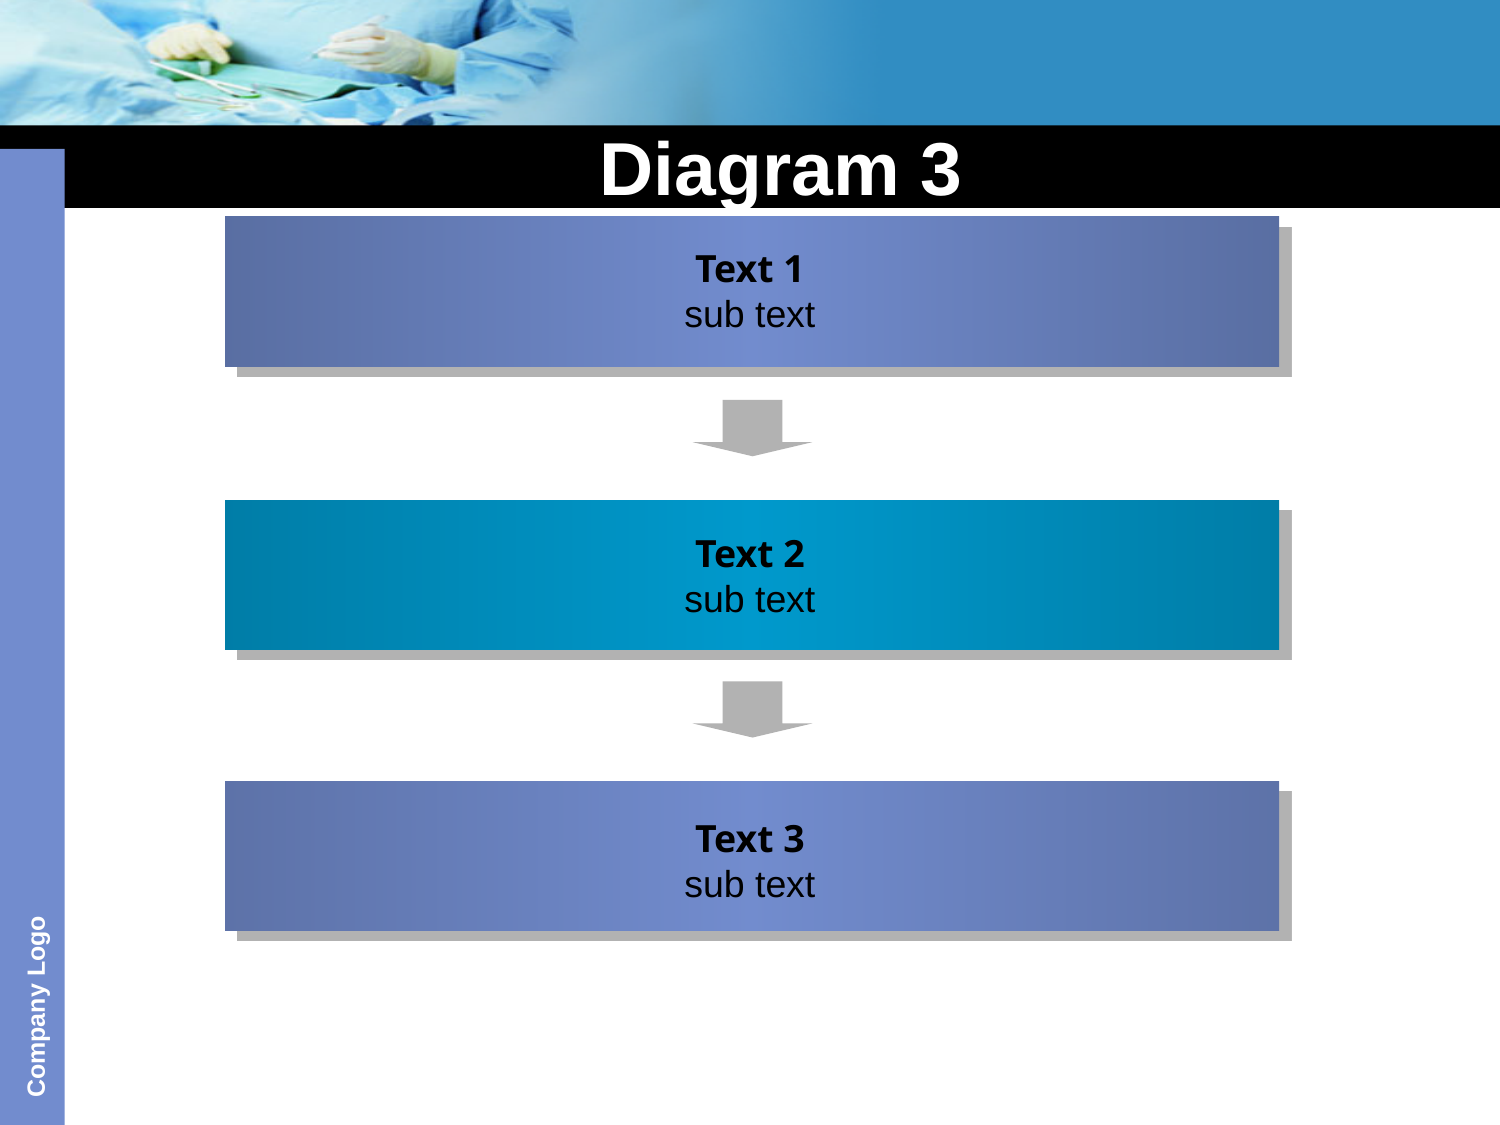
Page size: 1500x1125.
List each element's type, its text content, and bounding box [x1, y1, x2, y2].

text_box Text 3 sub text [249, 807, 1250, 948]
text_box [692, 681, 813, 738]
title Diagram 3 [62, 124, 1500, 206]
text_box [225, 781, 1280, 931]
text_box [692, 399, 813, 457]
text_box [225, 216, 1280, 367]
text_box Text 2 sub text [249, 522, 1250, 663]
text_box [225, 500, 1280, 650]
text_box Text 1 sub text [249, 237, 1250, 378]
picture [0, 0, 1500, 125]
